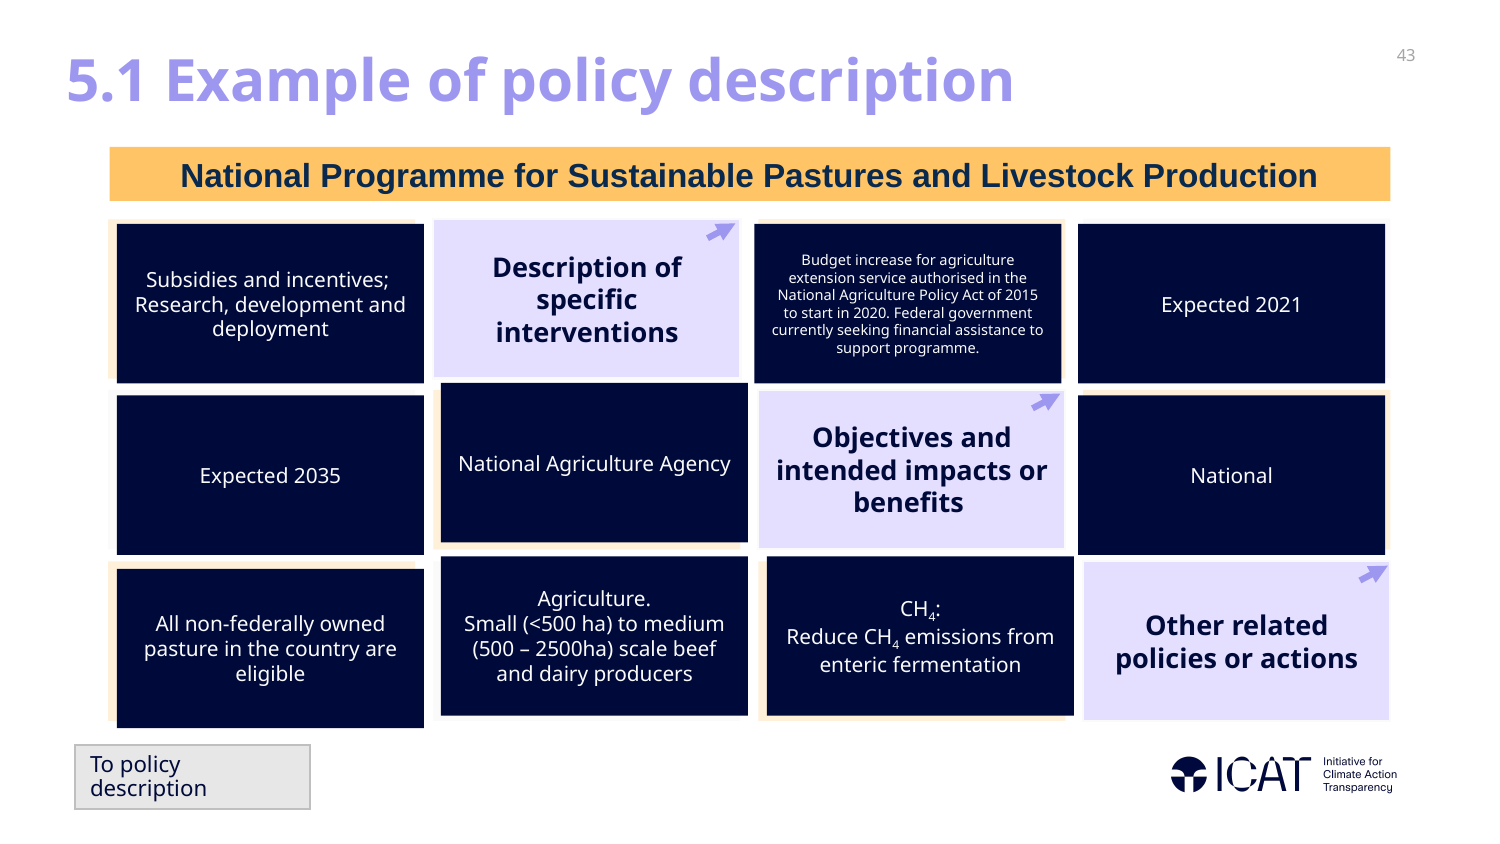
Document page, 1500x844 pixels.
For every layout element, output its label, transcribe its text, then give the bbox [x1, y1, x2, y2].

text_box [114, 761, 310, 794]
text_box All non-federally owned pasture in the country are eligible [116, 568, 424, 729]
text_box Level of the policy [1083, 389, 1391, 550]
text_box Sectors targeted [433, 561, 741, 721]
text_box [109, 143, 1476, 771]
text_box Agriculture. Small (<500 ha) to medium (500 – 2500ha) scale beef and dairy producers [440, 556, 748, 716]
text_box Status of the policy [758, 219, 1066, 379]
text_box [1093, 594, 1382, 686]
text_box [793, 421, 1079, 519]
text_box GHG targeted [758, 561, 1066, 721]
text_box Expected 2035 [116, 395, 424, 555]
text_box Geographical coverage [108, 561, 416, 721]
title 5.1 Example of policy description [51, 35, 1449, 130]
text_box Subsidies and incentives; Research, development and deployment [116, 223, 424, 384]
text_box Other related policies or actions [1083, 561, 1391, 721]
picture [1171, 771, 1430, 824]
text_box Objectives and intended impacts or benefits [758, 389, 1066, 550]
text_box Expected 2021 [1078, 223, 1386, 384]
text_box CH4: Reduce CH4 emissions from enteric fermentation [766, 556, 1074, 716]
text_box Date of completion [108, 389, 416, 550]
text_box National Programme for Sustainable Pastures and Livestock Production [109, 146, 1391, 201]
text_box Date of implementation [1083, 218, 1391, 378]
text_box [1032, 393, 1061, 409]
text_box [1359, 565, 1389, 581]
list To policy description [75, 745, 310, 809]
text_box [707, 223, 736, 239]
text_box National Agriculture Agency [440, 382, 748, 543]
text_box Implementing entities [433, 389, 741, 550]
text_box [476, 242, 711, 354]
text_box National [1078, 395, 1386, 555]
text_box Type of policy [108, 219, 416, 379]
text_box Budget increase for agriculture extension service authorised in the National Agriculture Policy Act of 2015 to start in 2020. Federal government currently seeking financial assistance to support programme. [754, 223, 1062, 384]
text_box Description of specific interventions [433, 219, 741, 379]
